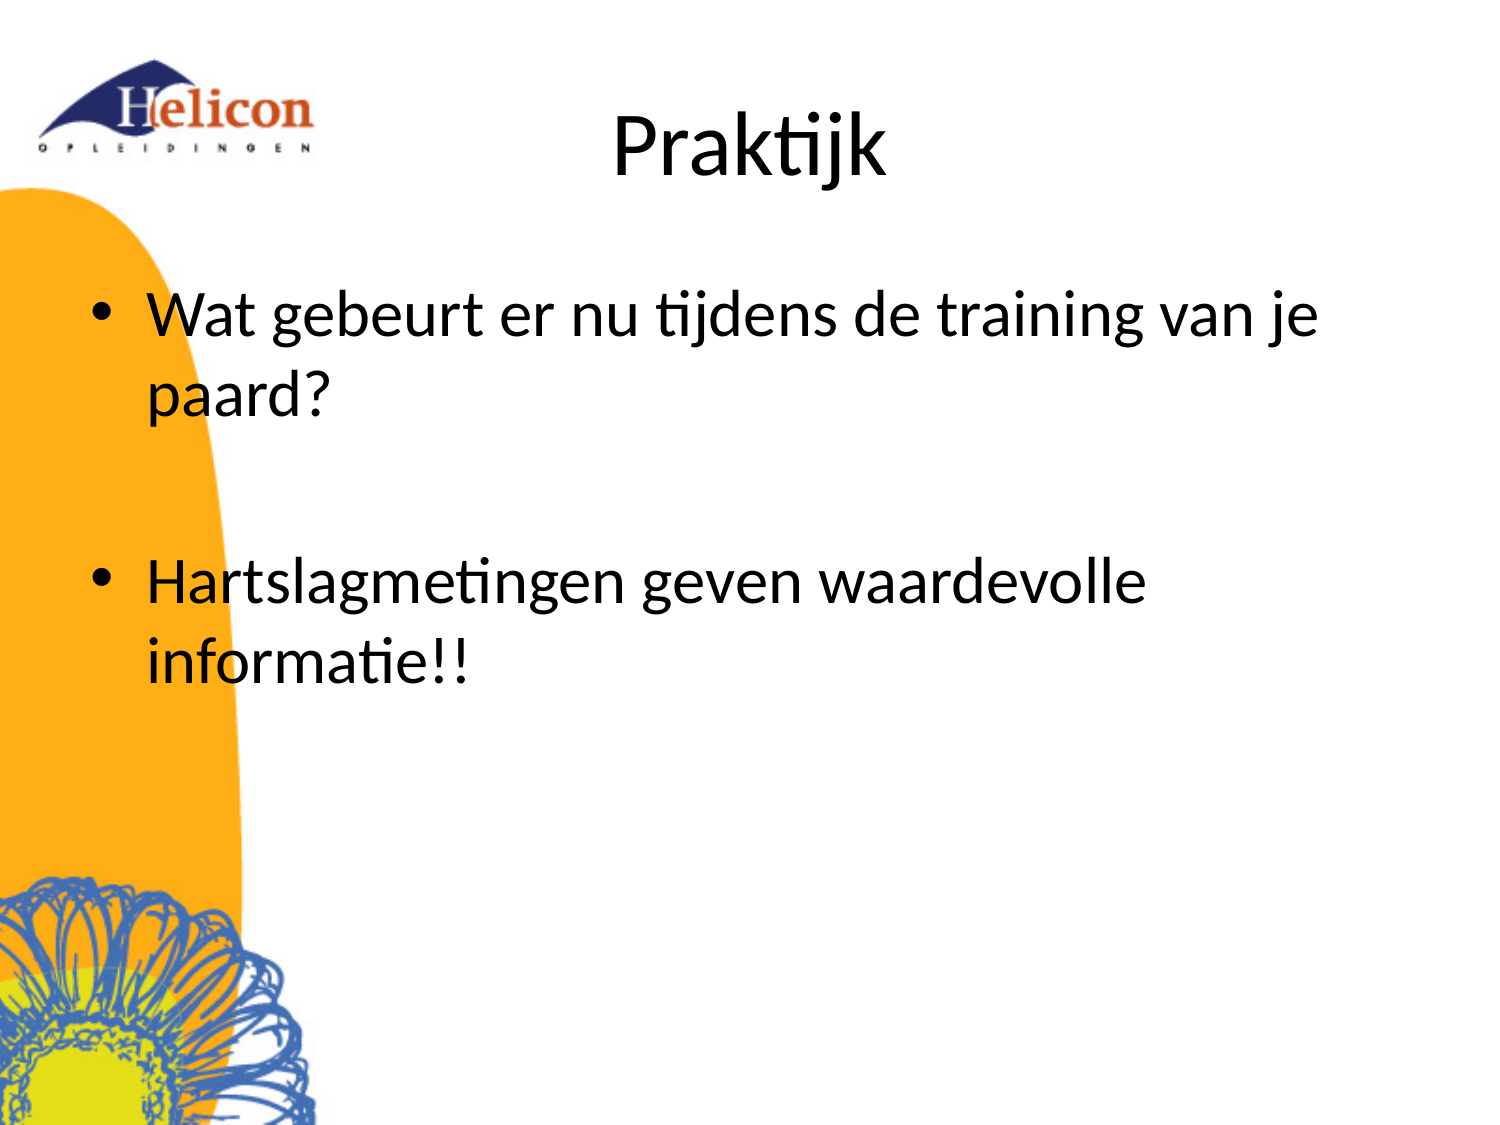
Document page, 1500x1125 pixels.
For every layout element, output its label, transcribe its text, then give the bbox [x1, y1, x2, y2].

picture [0, 0, 1500, 1125]
list Wat gebeurt er nu tijdens de training van je paard? Hartslagmetingen geven waardevolle informatie!! [75, 262, 1425, 1005]
title Praktijk [75, 45, 1425, 233]
